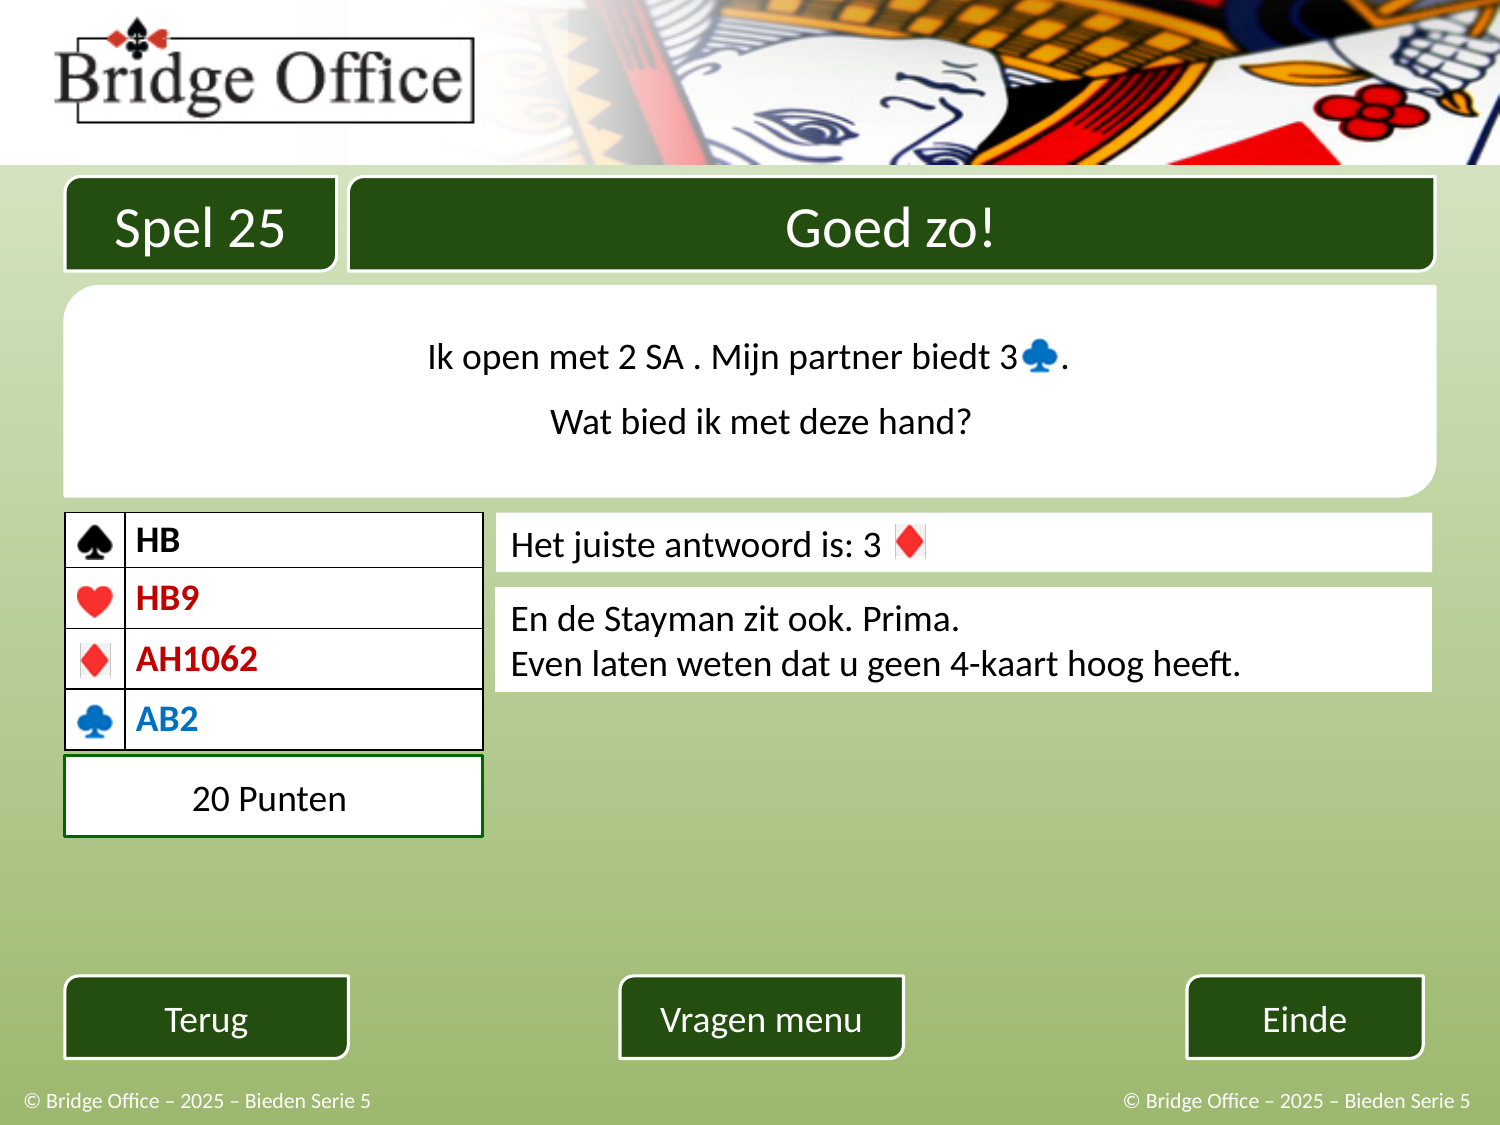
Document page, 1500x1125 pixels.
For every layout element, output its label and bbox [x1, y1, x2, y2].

picture [77, 643, 114, 679]
text_box [63, 974, 350, 1061]
text_box [1185, 974, 1425, 1061]
text_box [63, 754, 484, 838]
picture [1022, 338, 1059, 374]
text_box [8, 1079, 393, 1121]
picture [77, 524, 114, 561]
table_header [126, 513, 482, 567]
table_cell [126, 690, 482, 749]
table_cell [126, 629, 482, 688]
table_header [66, 513, 124, 567]
table_cell [66, 690, 124, 749]
picture [77, 585, 114, 618]
picture [892, 524, 928, 561]
picture [77, 703, 114, 740]
table_cell [126, 568, 482, 628]
table_cell [66, 629, 124, 688]
text_box [1107, 1079, 1500, 1121]
picture [0, 0, 1500, 166]
text_box [496, 512, 1433, 573]
text_box [346, 174, 1437, 273]
text_box [63, 284, 1437, 498]
text_box [63, 174, 339, 273]
text_box [495, 587, 1432, 692]
text_box [618, 974, 906, 1061]
table_cell [66, 568, 124, 628]
